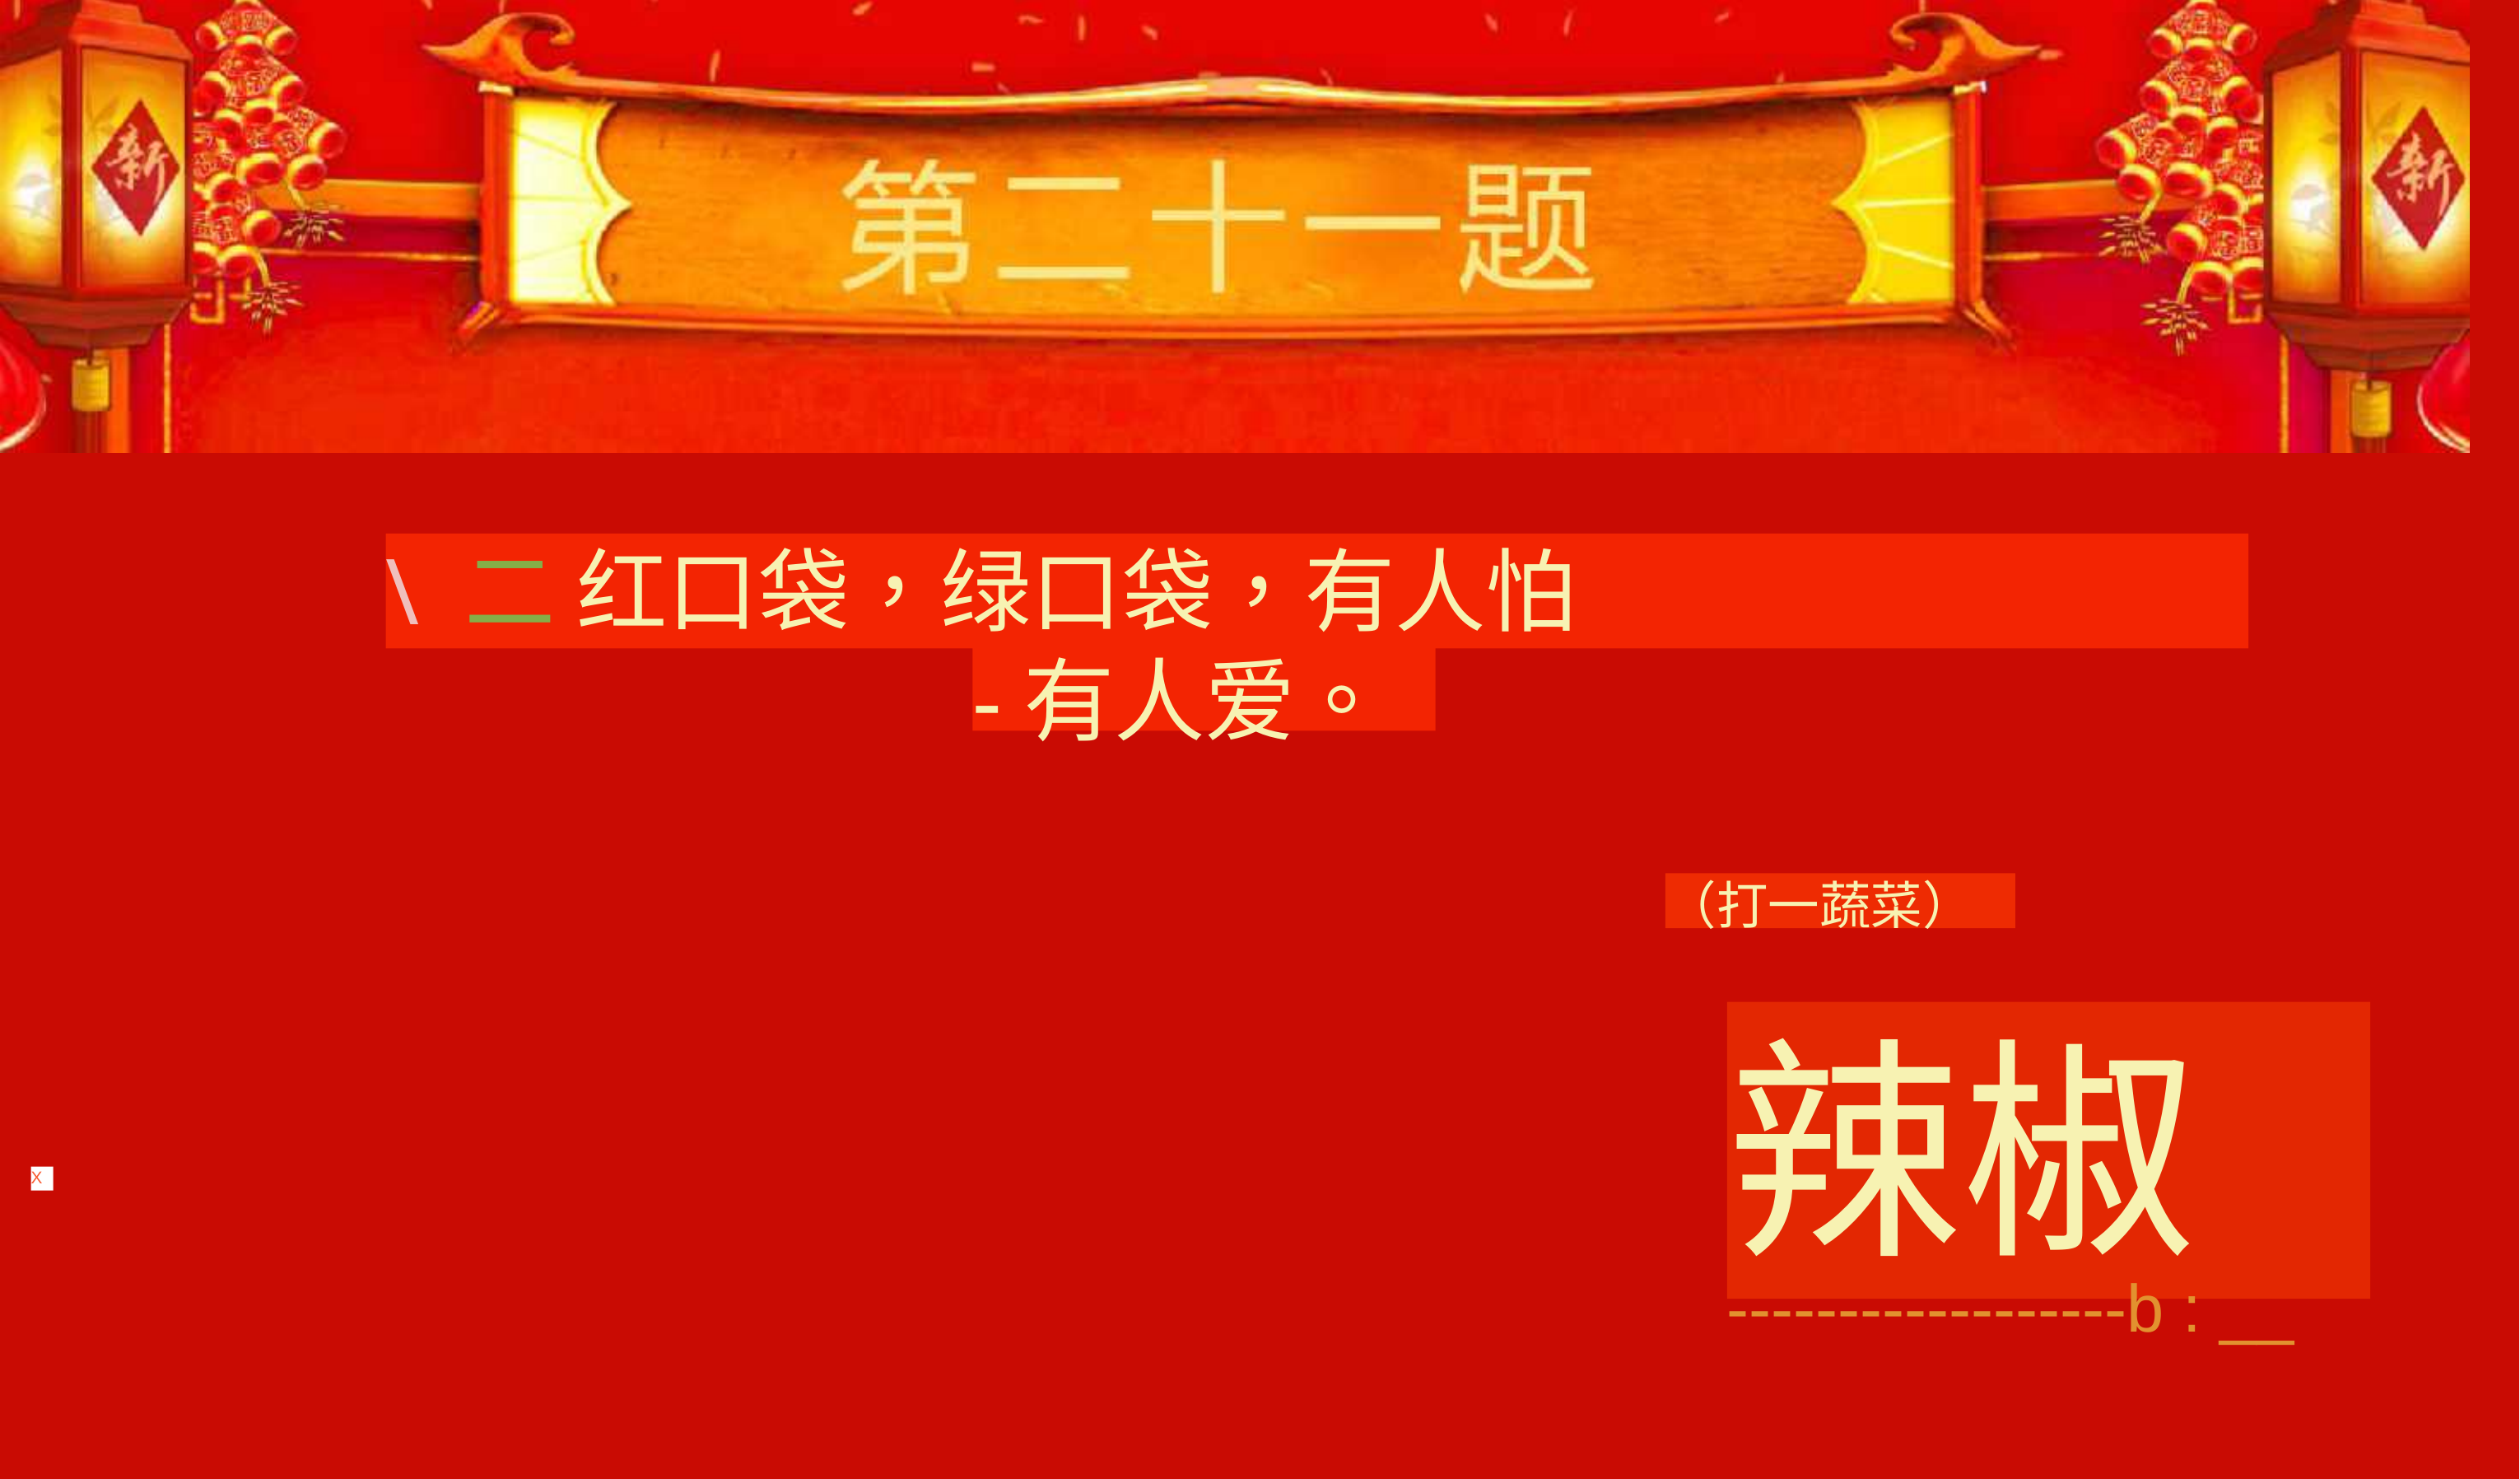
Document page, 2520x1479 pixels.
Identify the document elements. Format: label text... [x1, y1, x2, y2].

text_box 辣椒 ------------------b : __ [1726, 1001, 2371, 1299]
text_box （打一蔬菜） [1665, 873, 2015, 929]
text_box -有人爱。 [972, 643, 1436, 731]
text_box \ 二 红口袋，绿口袋，有人怕 [385, 533, 2249, 649]
picture [0, 0, 2471, 454]
text_box X [30, 1166, 54, 1191]
